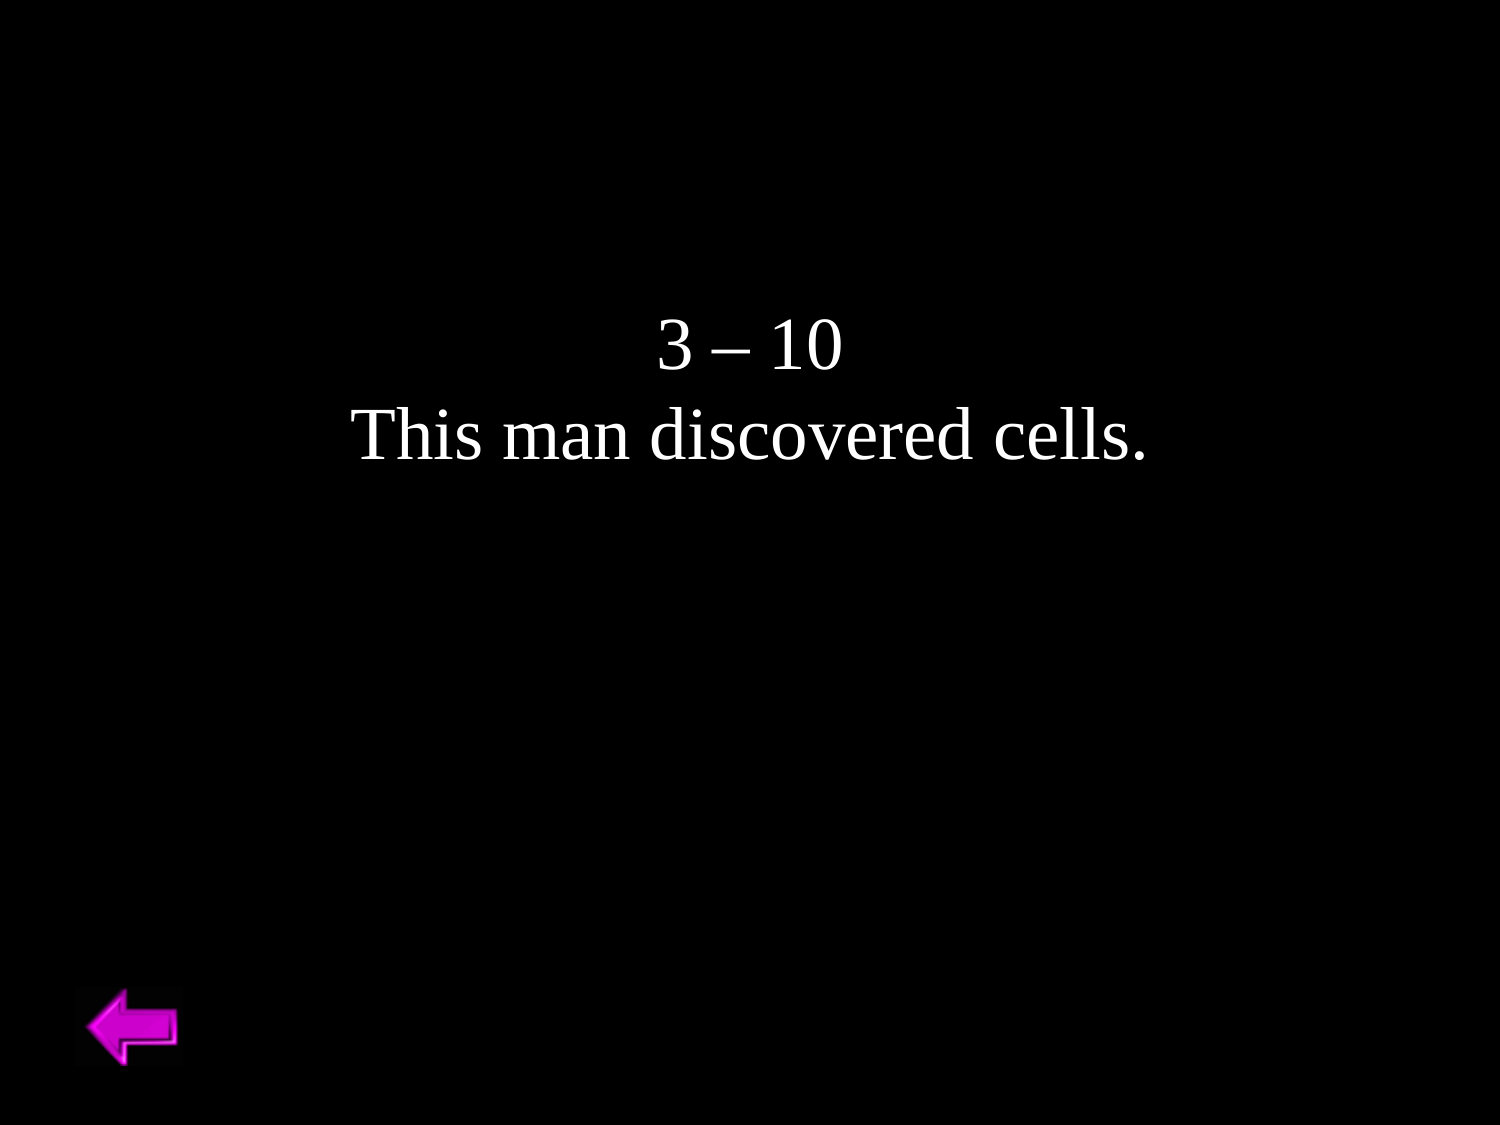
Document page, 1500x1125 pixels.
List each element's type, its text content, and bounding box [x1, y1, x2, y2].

text_box 3 – 10 This man discovered cells. [12, 287, 1488, 483]
picture [74, 987, 183, 1066]
